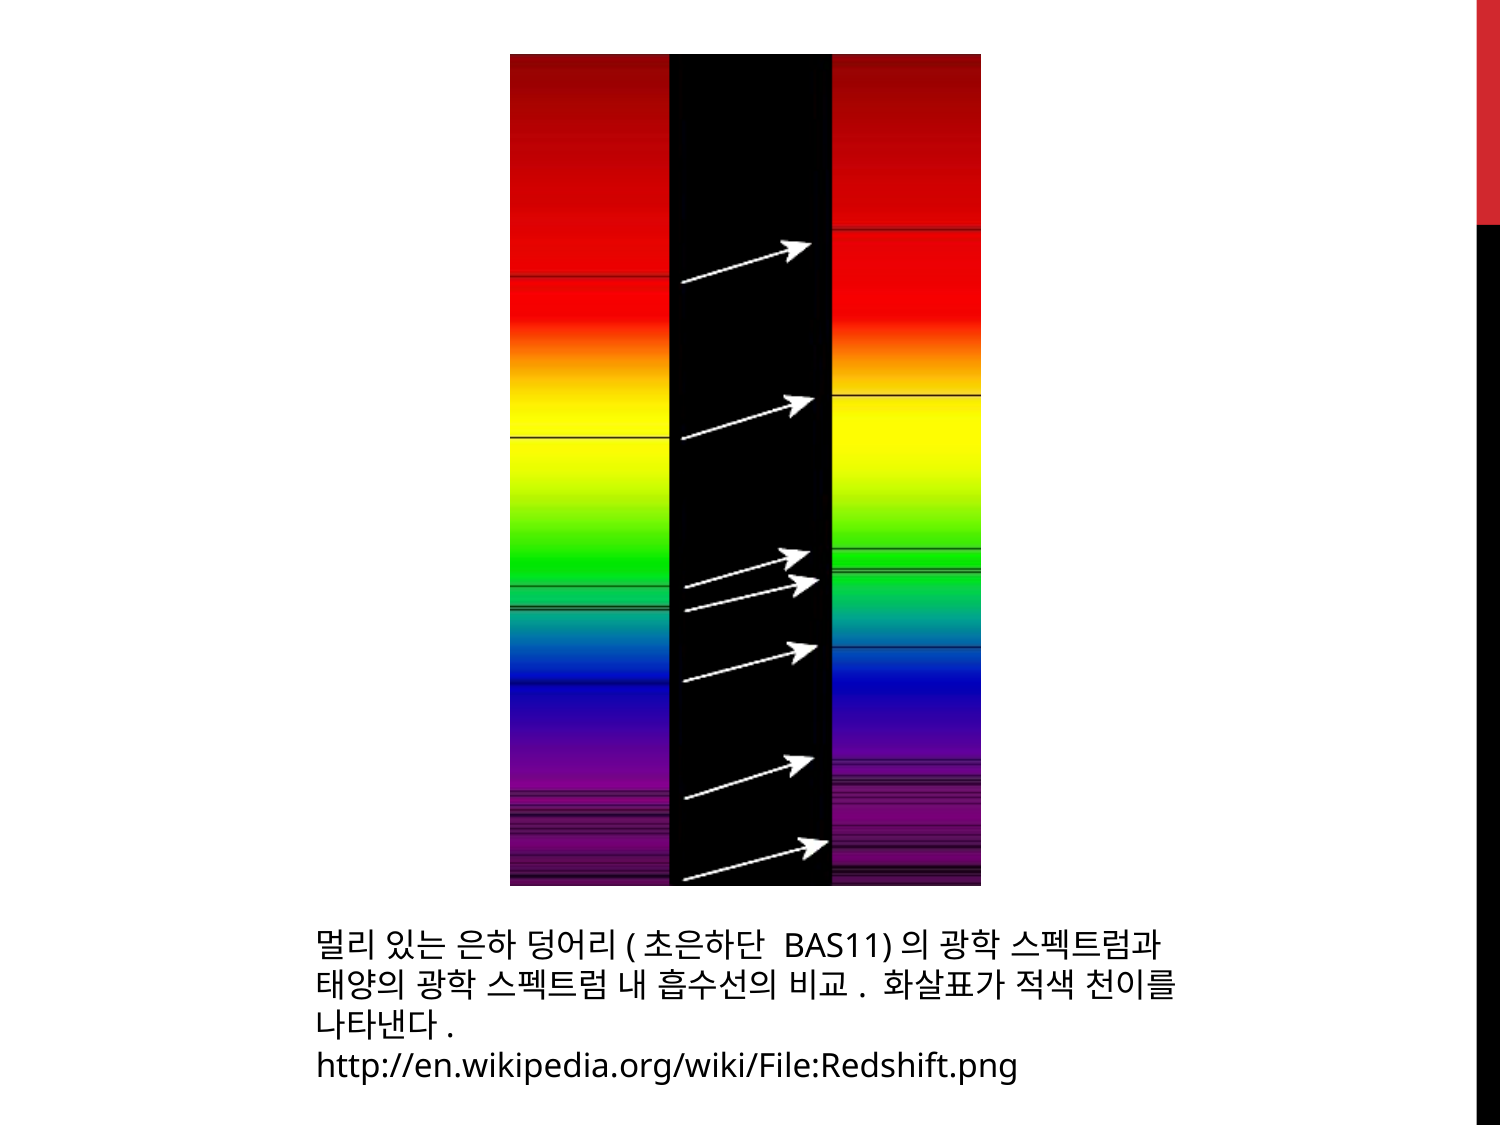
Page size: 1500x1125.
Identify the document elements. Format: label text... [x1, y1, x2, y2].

text_box 멀리 있는 은하 덩어리(초은하단 BAS11)의 광학 스펙트럼과 태양의 광학 스펙트럼 내 흡수선의 비교. 화살표가 적색 천이를 나타낸다. http://en.wikipedia.org/wiki/File:Redshift.png [301, 916, 1255, 1125]
picture [509, 53, 982, 887]
